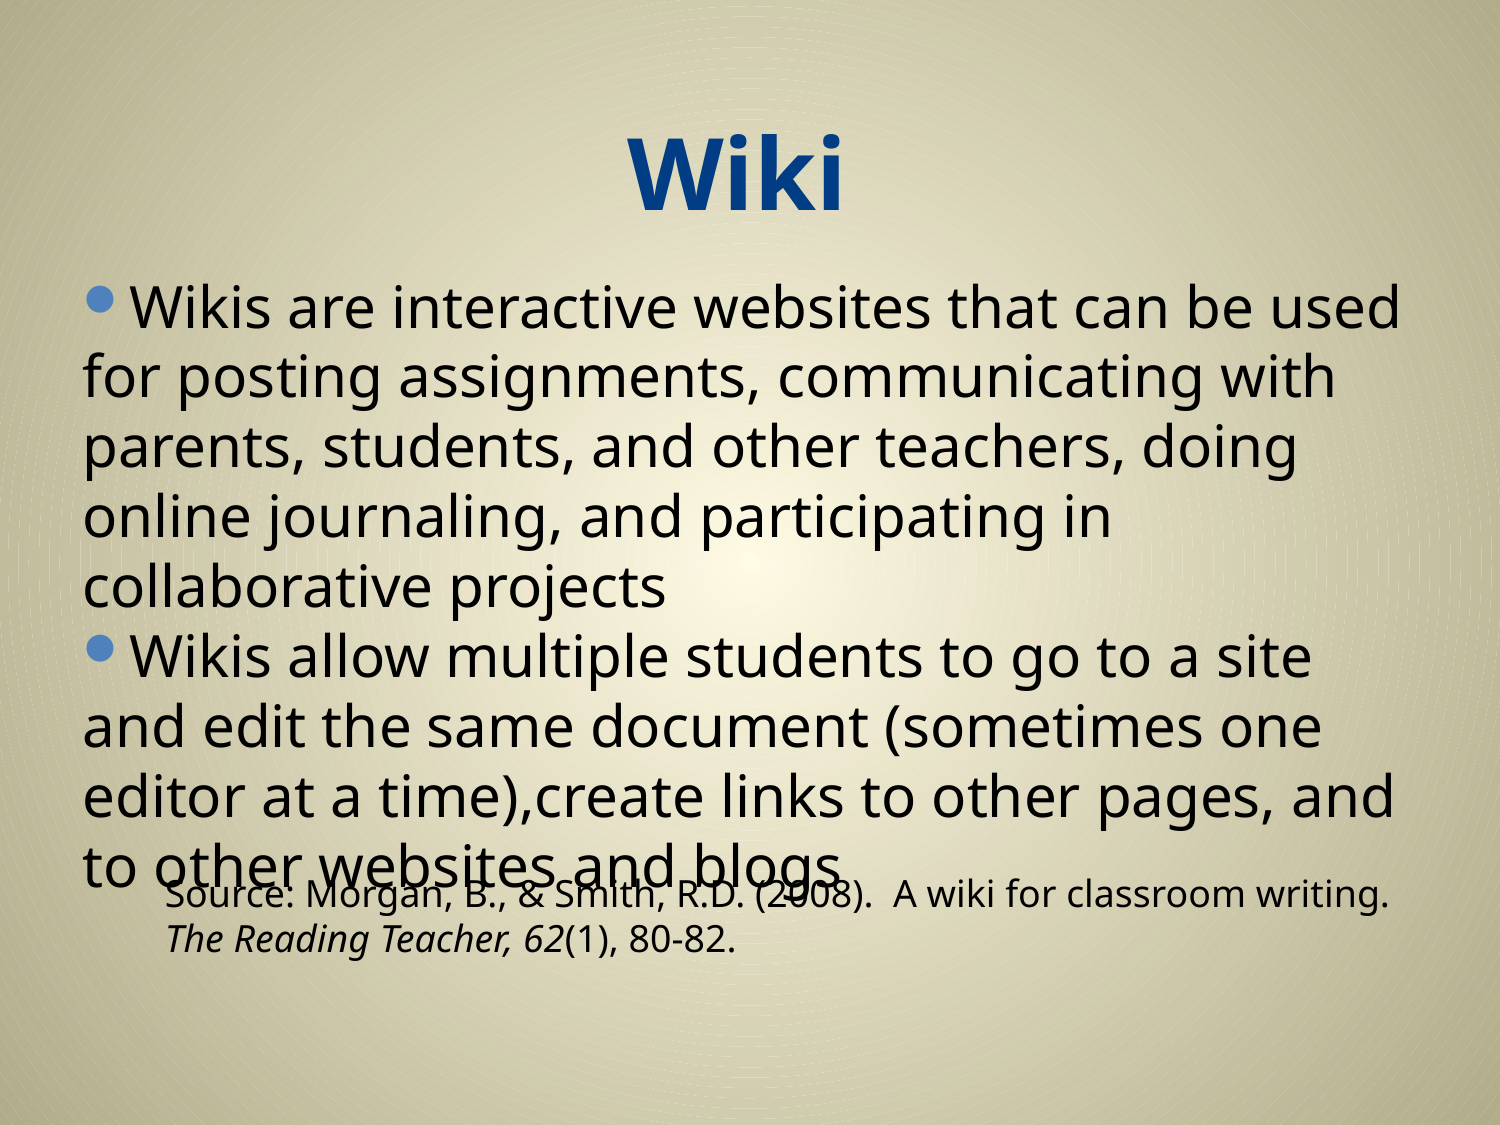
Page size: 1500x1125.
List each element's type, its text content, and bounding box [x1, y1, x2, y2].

text_box Source: Morgan, B., & Smith, R.D. (2008). A wiki for classroom writing. The Reading Teacher, 62(1), 80-82. [149, 862, 1413, 968]
list Wikis are interactive websites that can be used for posting assignments, communicating with parents, students, and other teachers, doing online journaling, and participating in collaborative projects Wikis allow multiple students to go to a site and edit the same document (sometimes one editor at a time),create links to other pages, and to other websites and blogs [75, 262, 1425, 1005]
title Wiki [75, 50, 1425, 238]
